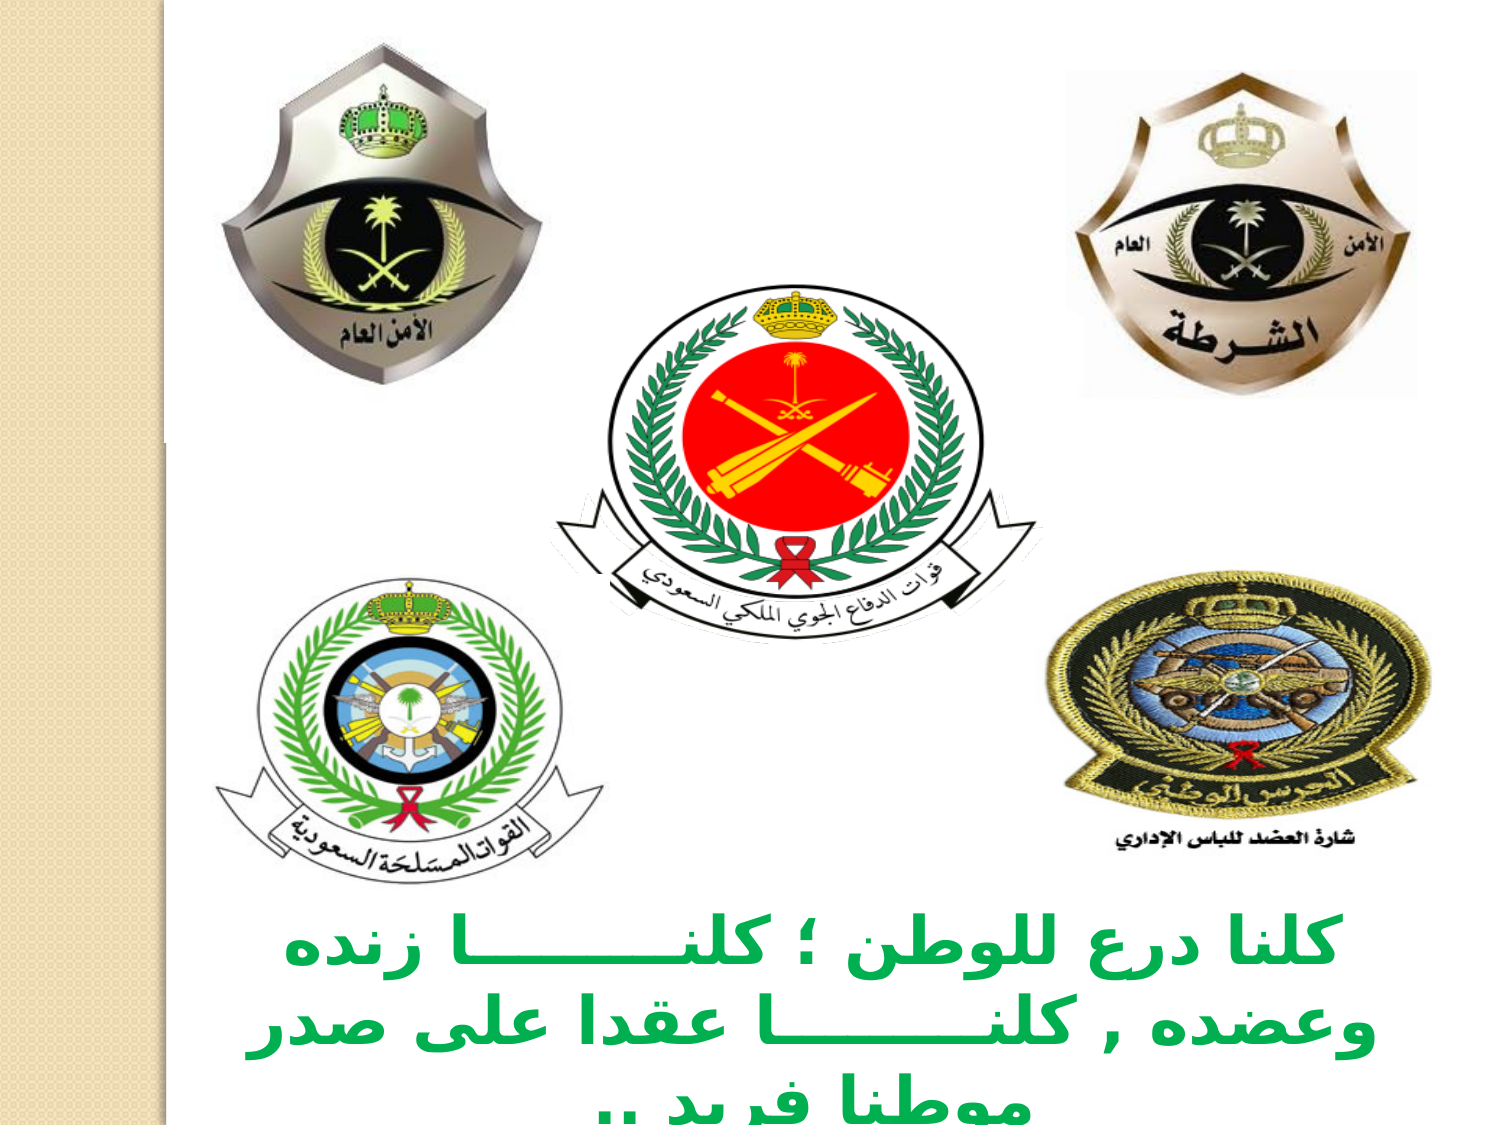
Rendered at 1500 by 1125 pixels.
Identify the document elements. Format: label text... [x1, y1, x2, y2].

picture [163, 0, 1466, 891]
text_box كلنا درع للوطن ؛ كلنـــــــــا زنده وعضده , كلنـــــــــا عقدا على صدر موطنا فريد .. [222, 890, 1407, 1125]
picture [1066, 70, 1417, 399]
